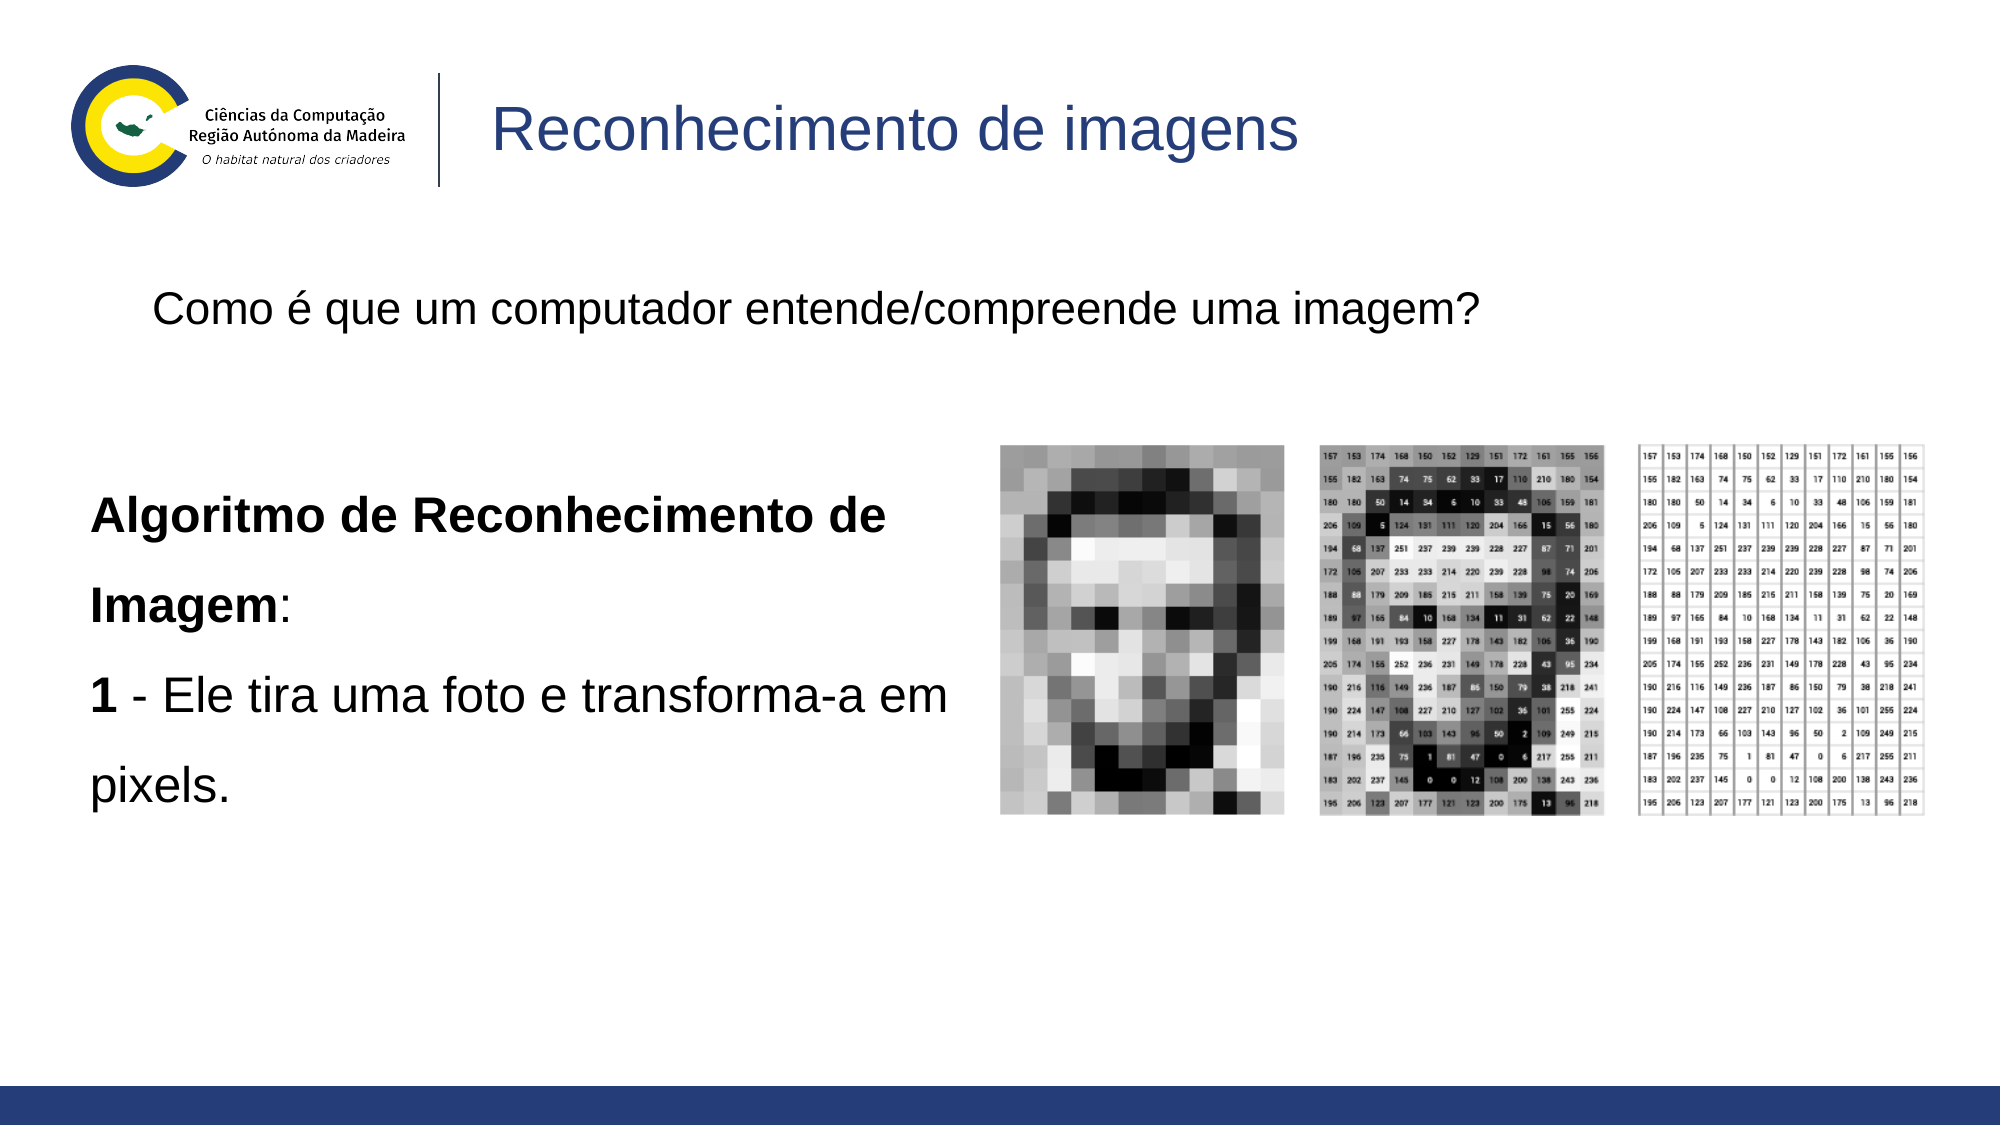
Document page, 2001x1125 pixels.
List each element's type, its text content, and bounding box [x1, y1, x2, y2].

picture [999, 444, 1925, 816]
text_box Algoritmo de Reconhecimento de Imagem: 1 - Ele tira uma foto e transforma-a em pixels. [75, 445, 1000, 820]
text_box [0, 1085, 2000, 1125]
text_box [71, 65, 440, 188]
text_box Reconhecimento de imagens [476, 80, 1317, 171]
text_box Como é que um computador entende/compreende uma imagem? [137, 244, 1863, 342]
